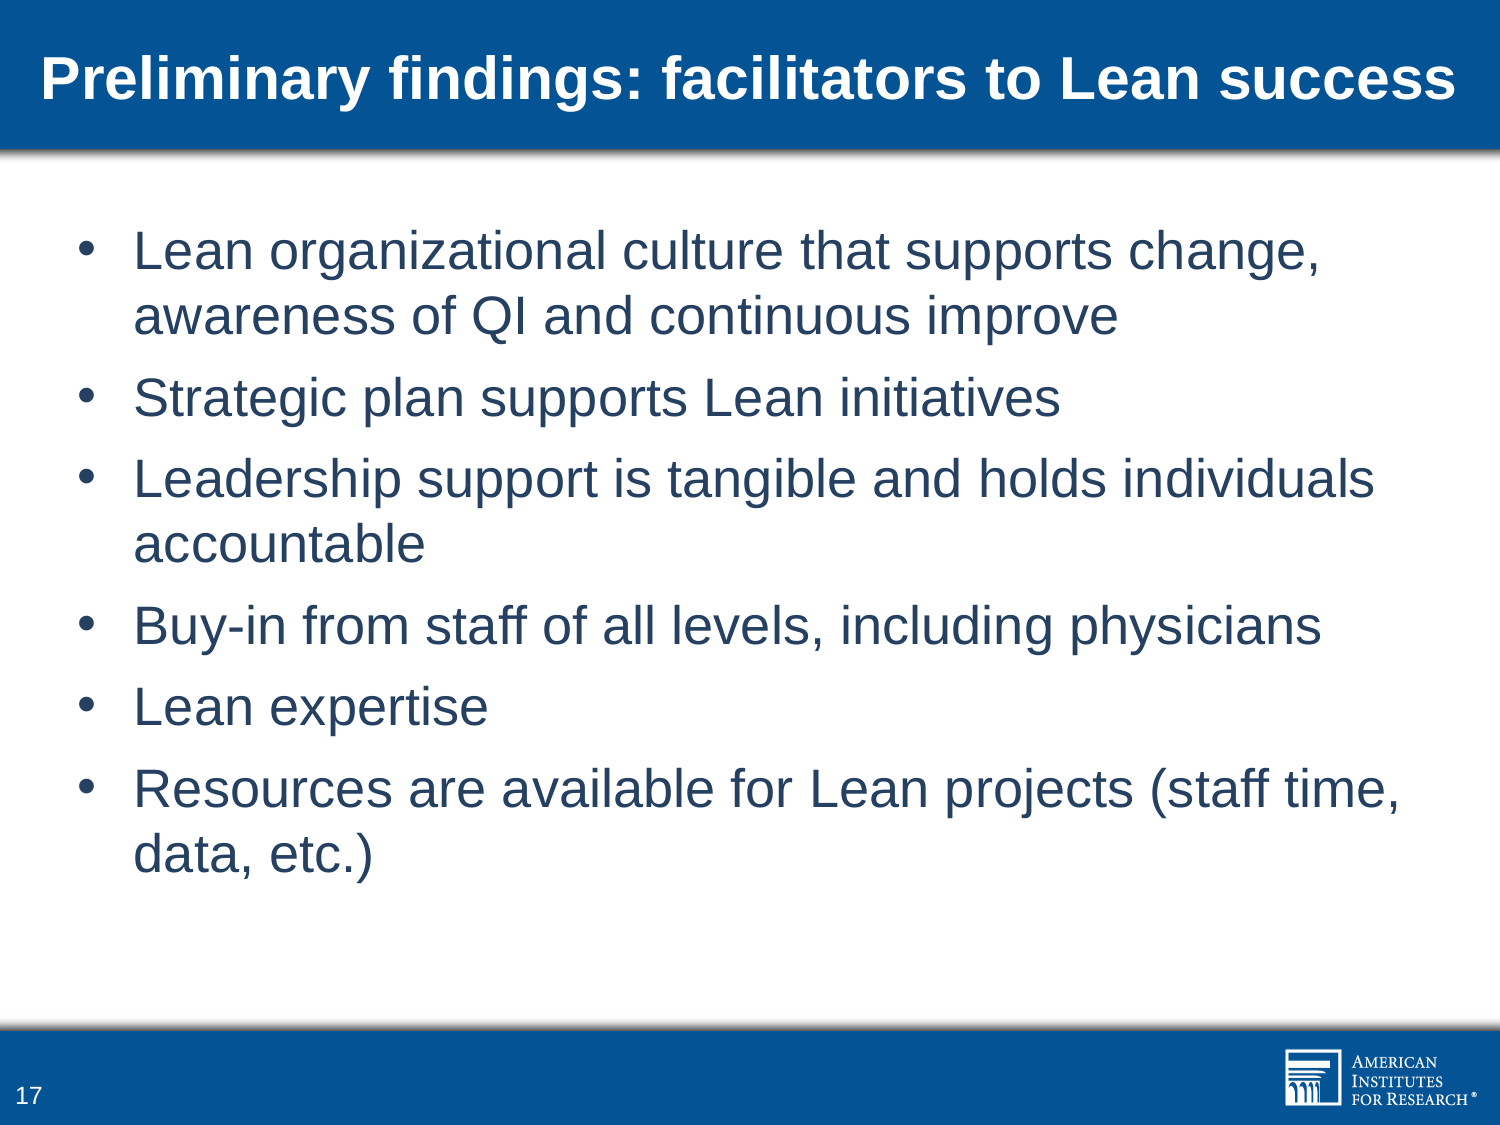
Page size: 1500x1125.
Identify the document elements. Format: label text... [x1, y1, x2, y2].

list Lean organizational culture that supports change, awareness of QI and continuous improve Strategic plan supports Lean initiatives Leadership support is tangible and holds individuals accountable Buy-in from staff of all levels, including physicians Lean expertise Resources are available for Lean projects (staff time, data, etc.) [61, 207, 1438, 973]
title Preliminary findings: facilitators to Lean success [0, 0, 1500, 151]
slide_number 17 [0, 1065, 350, 1125]
picture [0, 151, 1500, 1125]
